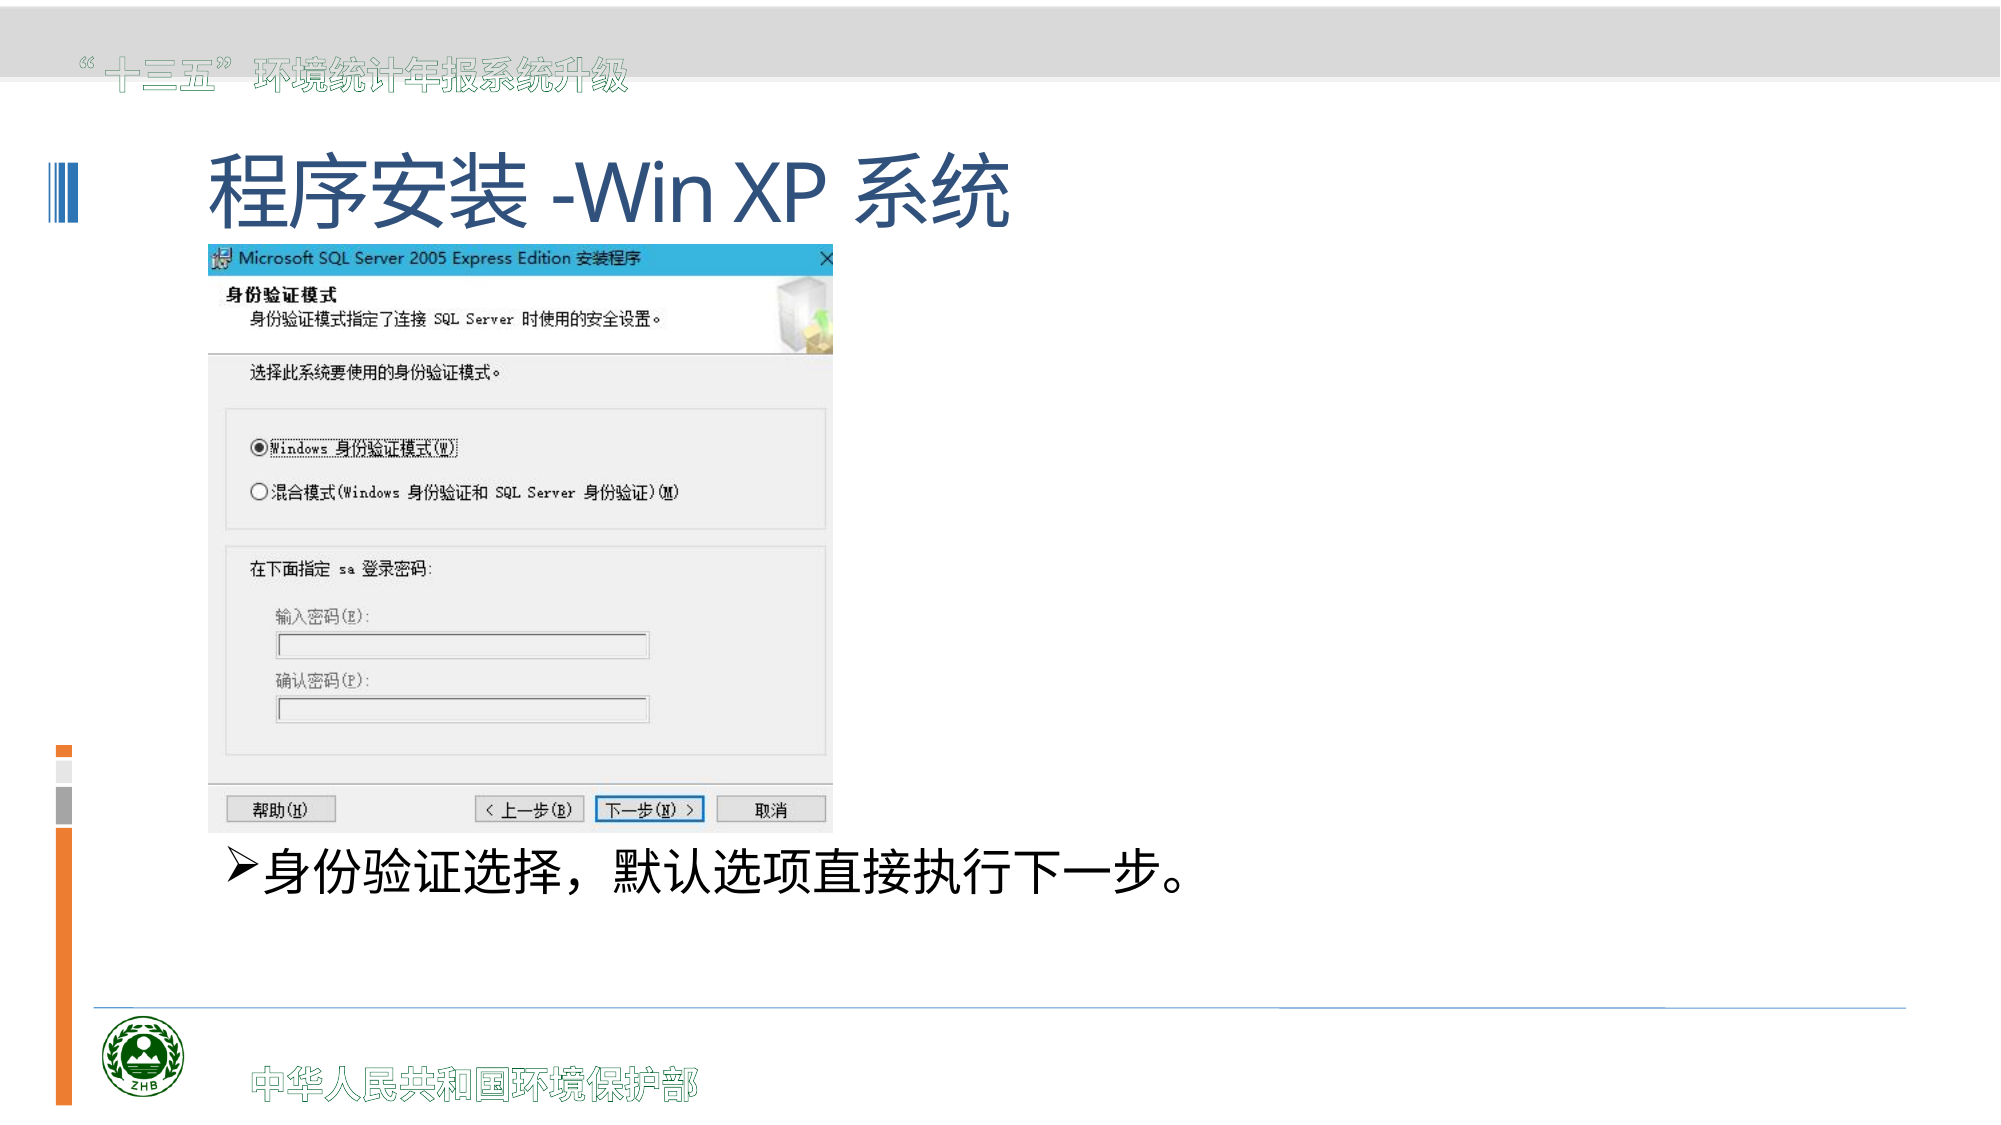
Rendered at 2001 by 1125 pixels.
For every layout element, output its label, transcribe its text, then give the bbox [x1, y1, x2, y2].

text_box 程序安装-Win XP系统 [192, 131, 1080, 261]
picture [208, 244, 833, 833]
text_box 身份验证选择，默认选项直接执行下一步。 [208, 833, 1394, 909]
picture [93, 1007, 188, 1106]
